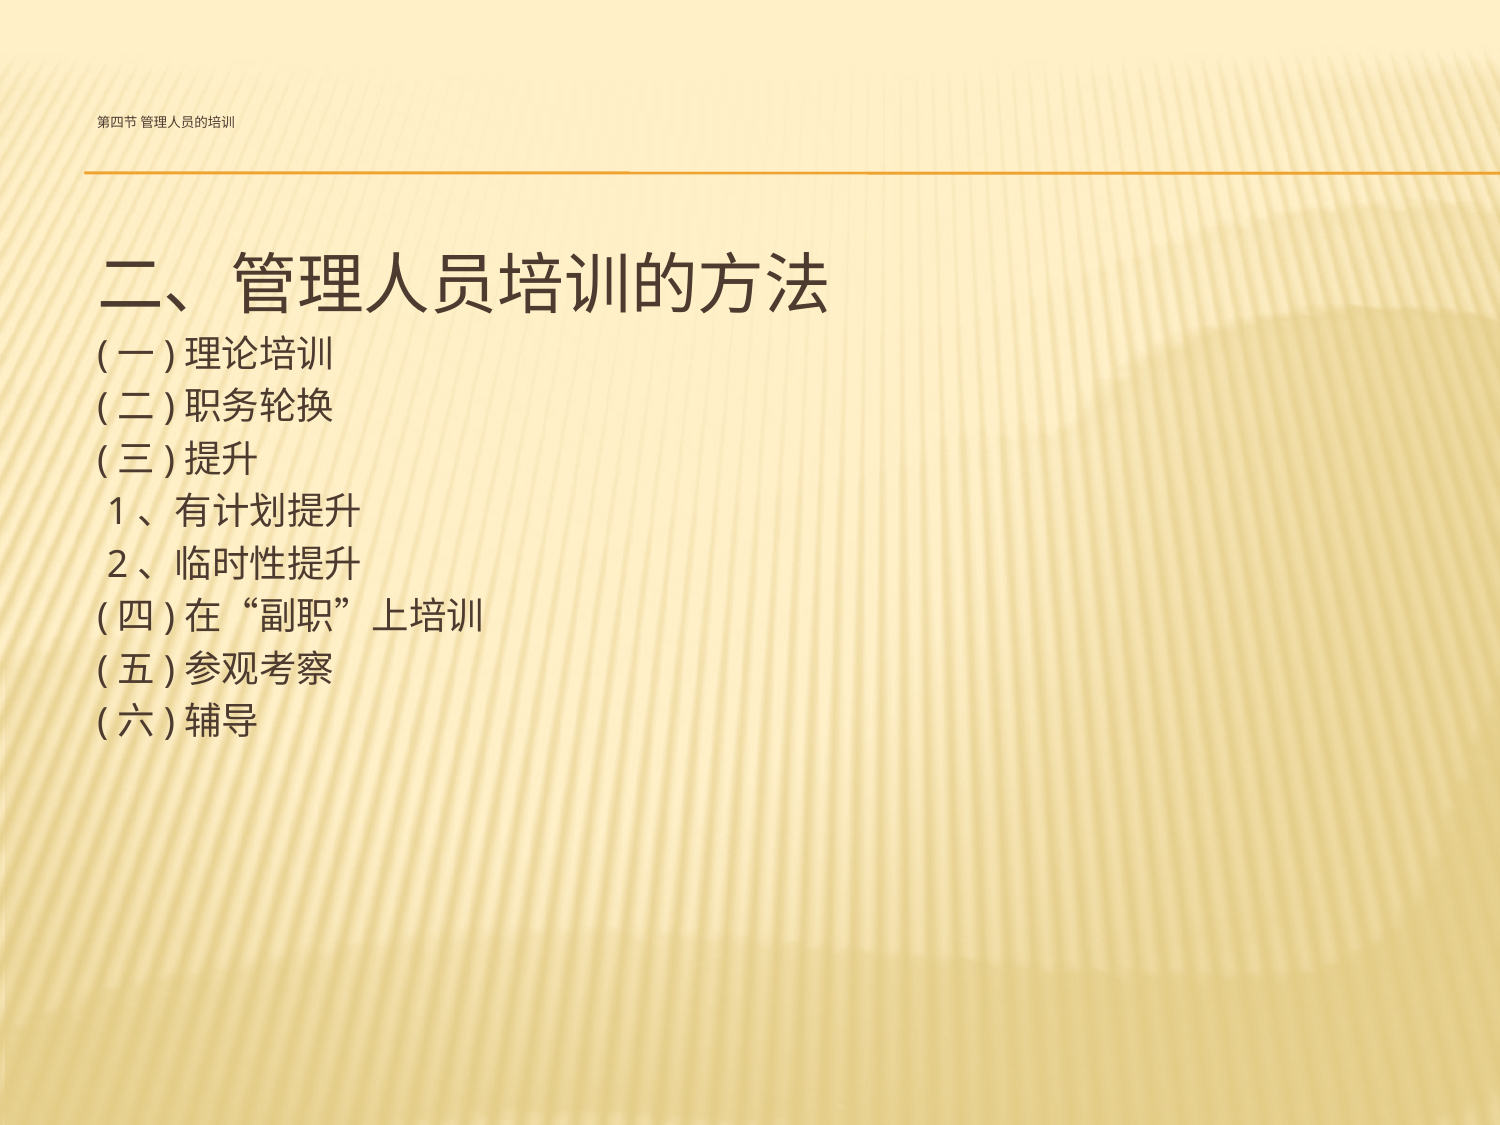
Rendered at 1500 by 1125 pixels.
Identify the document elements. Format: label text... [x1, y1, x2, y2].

list 二、管理人员培训的方法 (一)理论培训 (二)职务轮换 (三)提升 1、有计划提升 2、临时性提升 (四)在“副职”上培训 (五)参观考察 (六)辅导 [81, 234, 1426, 1044]
title 第四节 管理人员的培训 [82, 82, 1432, 155]
